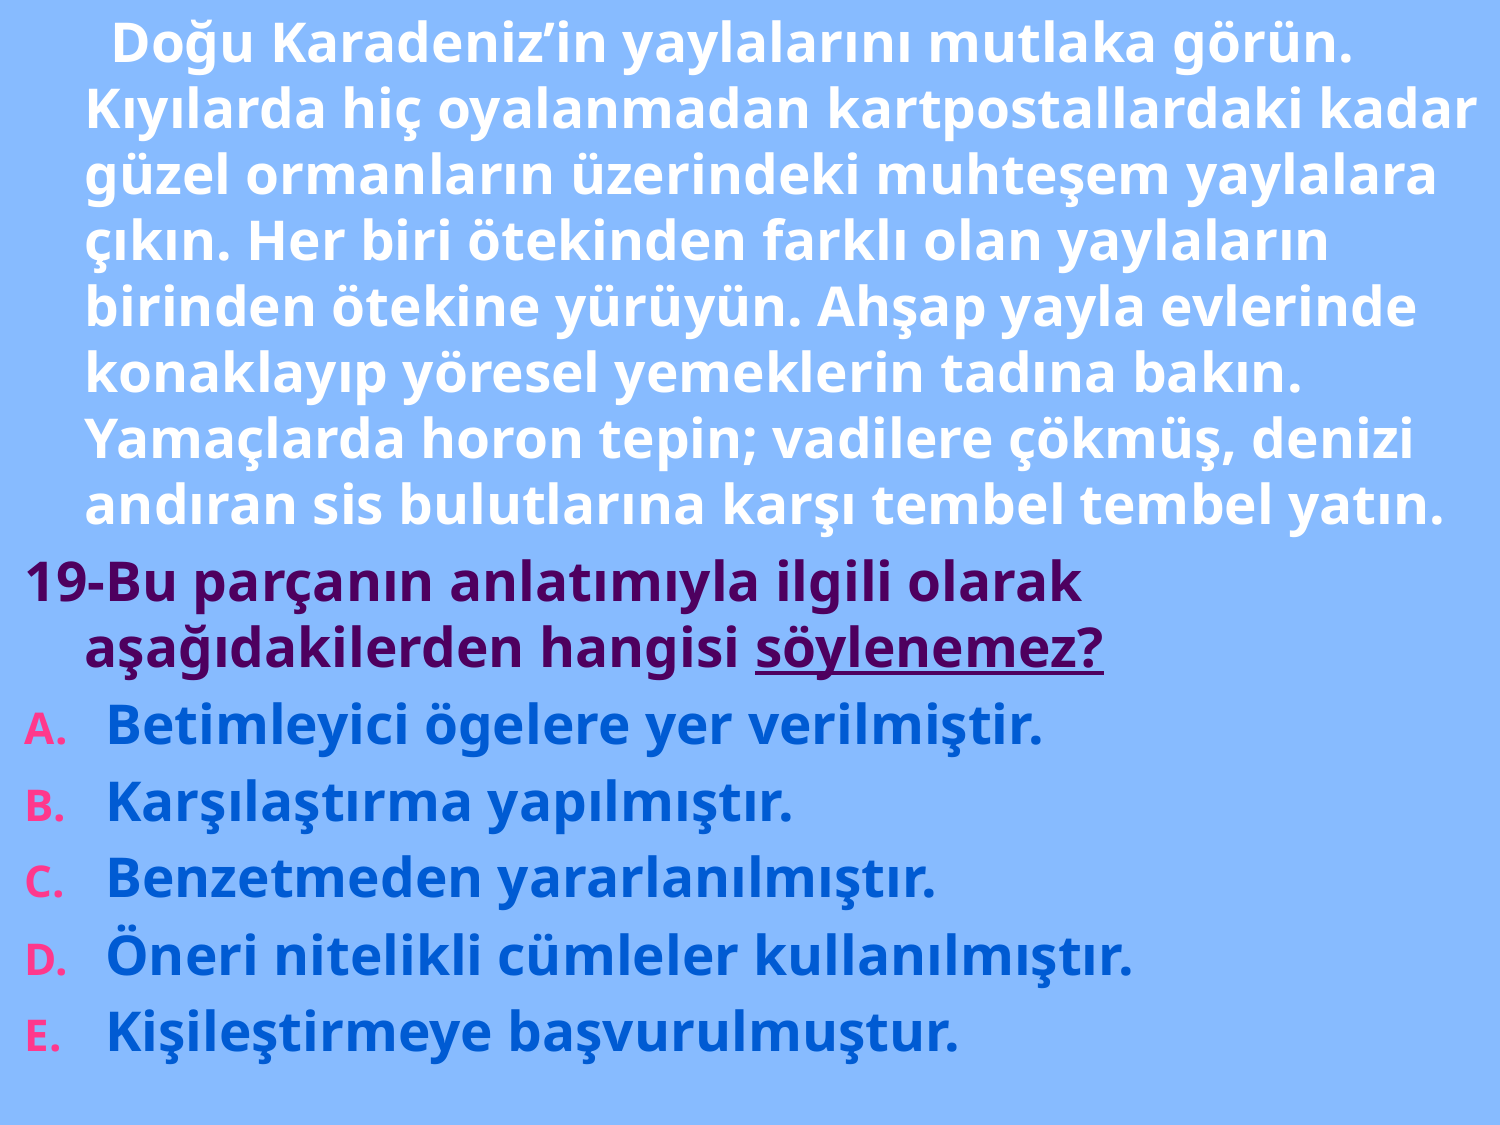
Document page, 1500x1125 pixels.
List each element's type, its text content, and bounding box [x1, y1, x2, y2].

list Doğu Karadeniz’in yaylalarını mutlaka görün. Kıyılarda hiç oyalanmadan kartpostallardaki kadar güzel ormanların üzerindeki muhteşem yaylalara çıkın. Her biri ötekinden farklı olan yaylaların birinden ötekine yürüyün. Ahşap yayla evlerinde konaklayıp yöresel yemeklerin tadına bakın. Yamaçlarda horon tepin; vadilere çökmüş, denizi andıran sis bulutlarına karşı tembel tembel yatın. 19-Bu parçanın anlatımıyla ilgili olarak aşağıdakilerden hangisi söylenemez? Betimleyici ögelere yer verilmiştir. Karşılaştırma yapılmıştır. Benzetmeden yararlanılmıştır. Öneri nitelikli cümleler kullanılmıştır. Kişileştirmeye başvurulmuştur. [0, 0, 1500, 1125]
